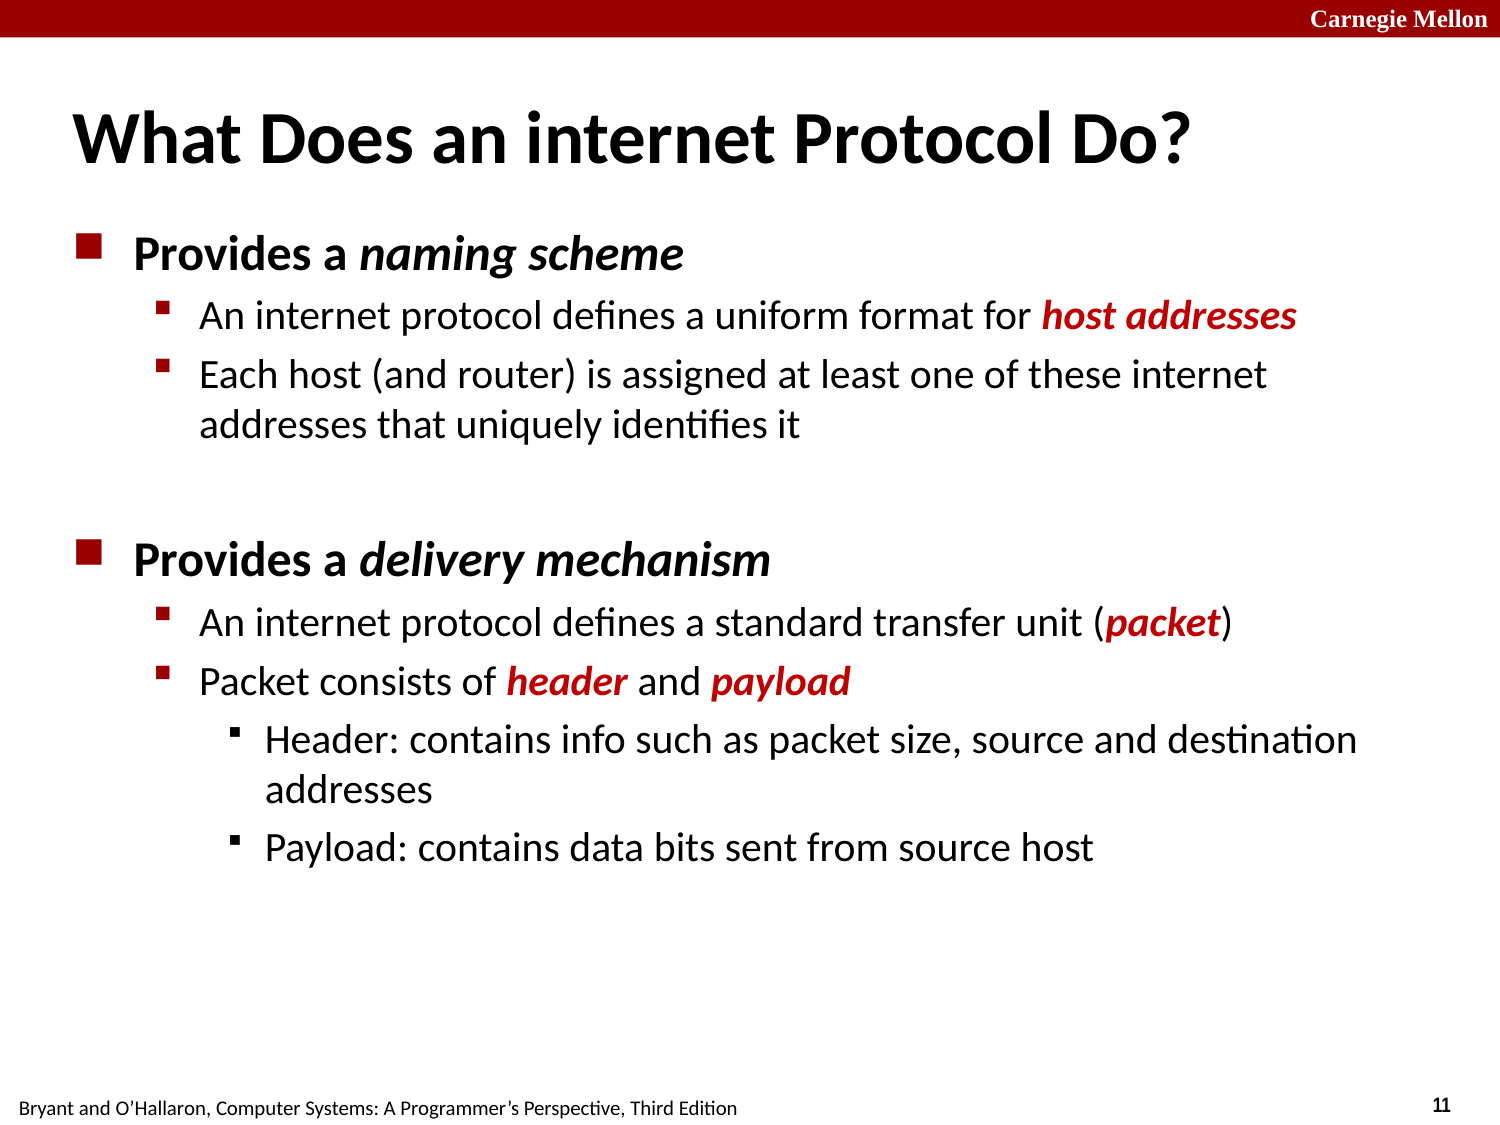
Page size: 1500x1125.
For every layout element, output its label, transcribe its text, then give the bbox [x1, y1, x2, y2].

list Provides a naming scheme An internet protocol defines a uniform format for host addresses Each host (and router) is assigned at least one of these internet addresses that uniquely identifies it Provides a delivery mechanism An internet protocol defines a standard transfer unit (packet) Packet consists of header and payload Header: contains info such as packet size, source and destination addresses Payload: contains data bits sent from source host [61, 212, 1426, 950]
title What Does an internet Protocol Do? [56, 86, 1445, 181]
